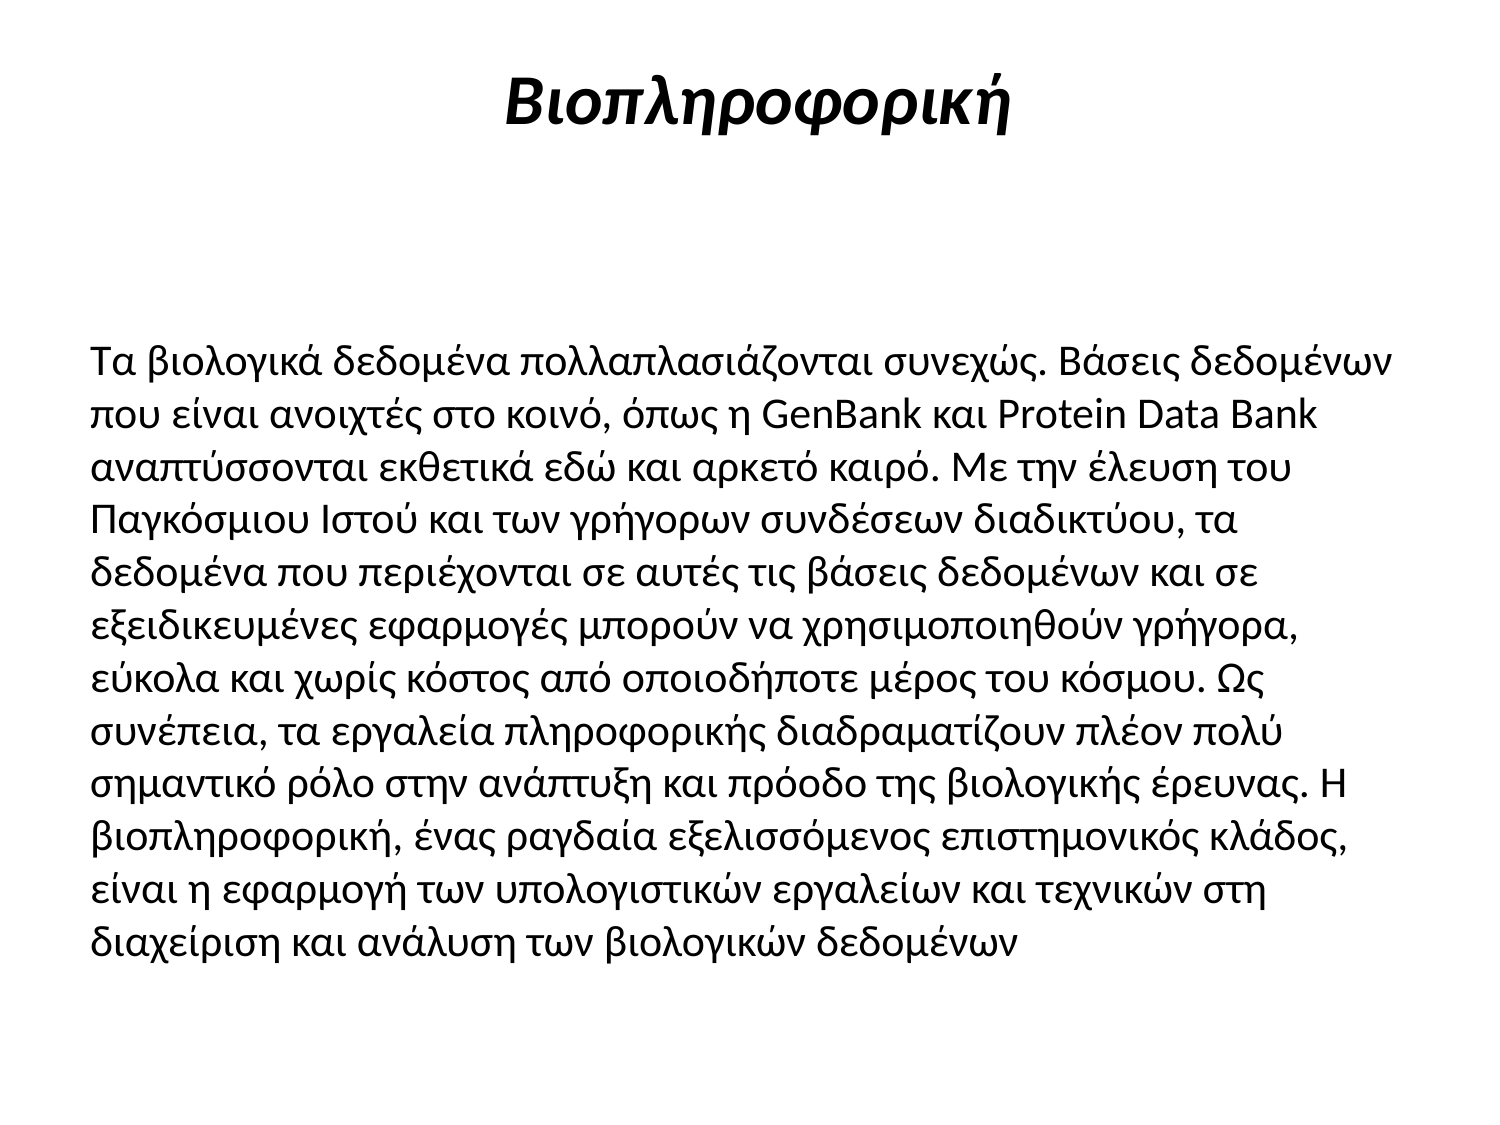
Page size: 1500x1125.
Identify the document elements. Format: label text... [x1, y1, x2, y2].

title Βιοπληροφορική [75, 45, 1425, 233]
list Τα βιολογικά δεδομένα πολλαπλασιάζονται συνεχώς. Βάσεις δεδομένων που είναι ανοιχτές στο κοινό, όπως η GenBank και Protein Data Bank αναπτύσσονται εκθετικά εδώ και αρκετό καιρό. Με την έλευση του Παγκόσμιου Ιστού και των γρήγορων συνδέσεων διαδικτύου, τα δεδομένα που περιέχονται σε αυτές τις βάσεις δεδομένων και σε εξειδικευμένες εφαρμογές μπορούν να χρησιμοποιηθούν γρήγορα, εύκολα και χωρίς κόστος από οποιοδήποτε μέρος του κόσμου. Ως συνέπεια, τα εργαλεία πληροφορικής διαδραματίζουν πλέον πολύ σημαντικό ρόλο στην ανάπτυξη και πρόοδο της βιολογικής έρευνας. Η βιοπληροφορική, ένας ραγδαία εξελισσόμενος επιστημονικός κλάδος, είναι η εφαρμογή των υπολογιστικών εργαλείων και τεχνικών στη διαχείριση και ανάλυση των βιολογικών δεδομένων [75, 262, 1425, 1005]
